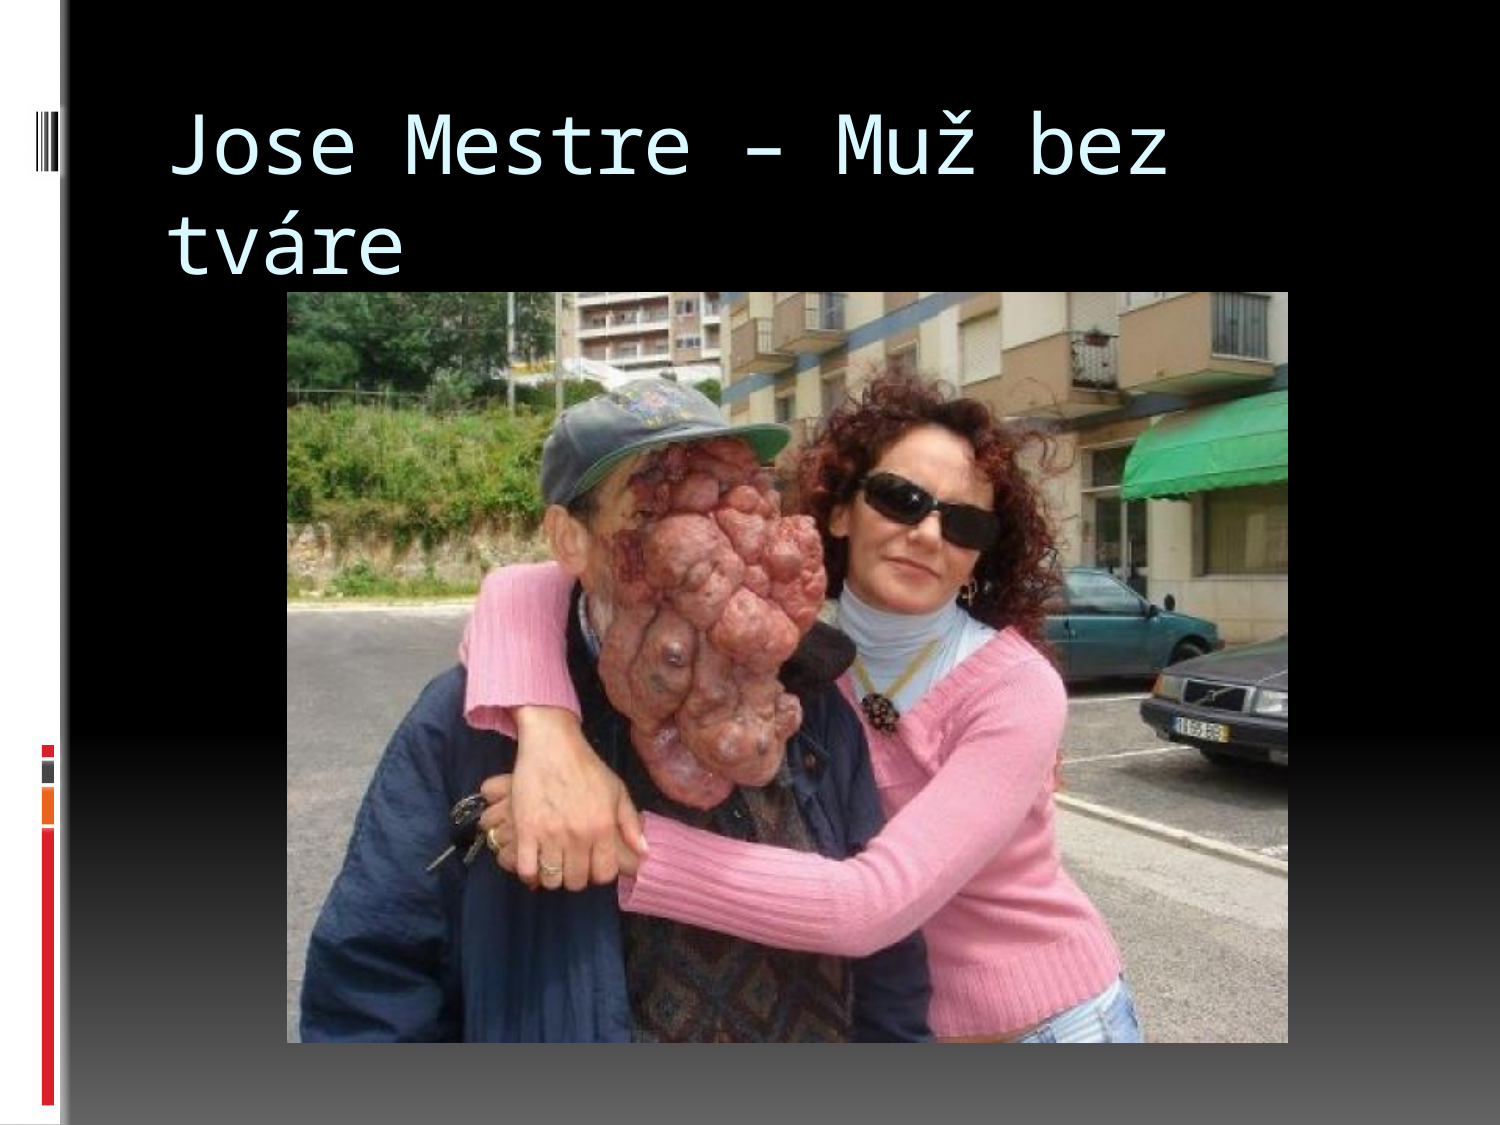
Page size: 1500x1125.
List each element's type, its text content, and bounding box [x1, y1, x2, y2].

title Jose Mestre – Muž bez tváre [150, 83, 1425, 234]
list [287, 292, 1288, 1044]
